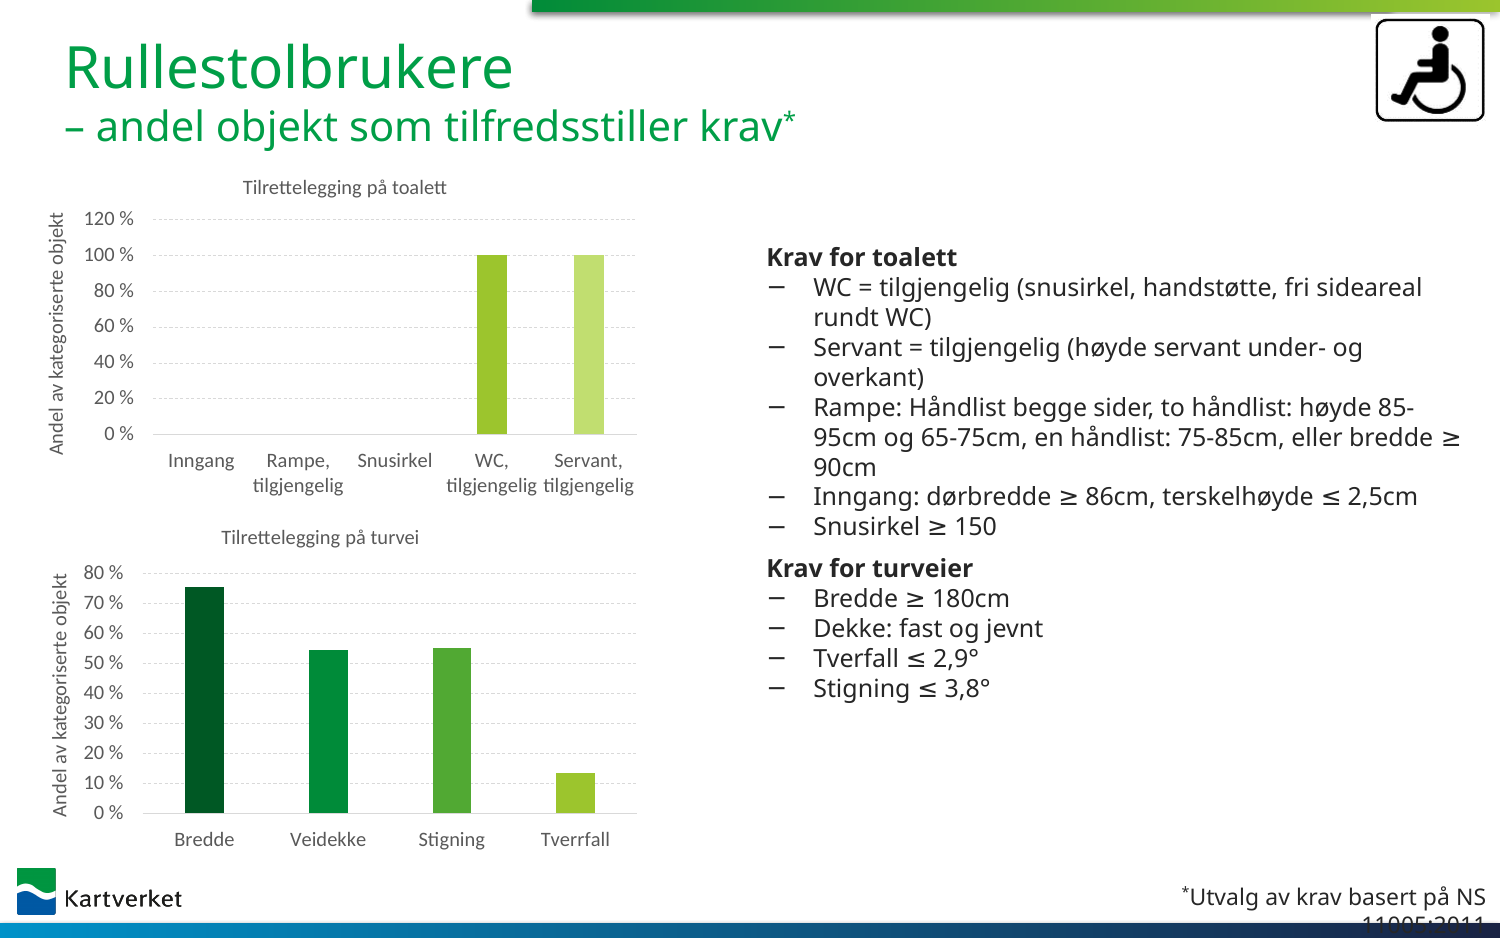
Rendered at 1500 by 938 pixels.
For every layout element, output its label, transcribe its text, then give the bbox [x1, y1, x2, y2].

text_box *Utvalg av krav basert på NS 11005:2011 [1068, 873, 1500, 938]
picture [41, 166, 650, 505]
text_box Rullestolbrukere – andel objekt som tilfredsstiller krav* [49, 14, 1431, 158]
picture [41, 520, 650, 859]
text_box Krav for toalett WC = tilgjengelig (snusirkel, handstøtte, fri sideareal rundt WC) Servant = tilgjengelig (høyde servant under- og overkant) Rampe: Håndlist begge sider, to håndlist: høyde 85-95cm og 65-75cm, en håndlist: 75-85cm, eller bredde ≥ 90cm Inngang: dørbredde ≥ 86cm, terskelhøyde ≤ 2,5cm Snusirkel ≥ 150 [751, 234, 1483, 545]
text_box Krav for turveier Bredde ≥ 180cm Dekke: fast og jevnt Tverfall ≤ 2,9° Stigning ≤ 3,8° [751, 545, 1483, 710]
picture [1371, 13, 1491, 127]
